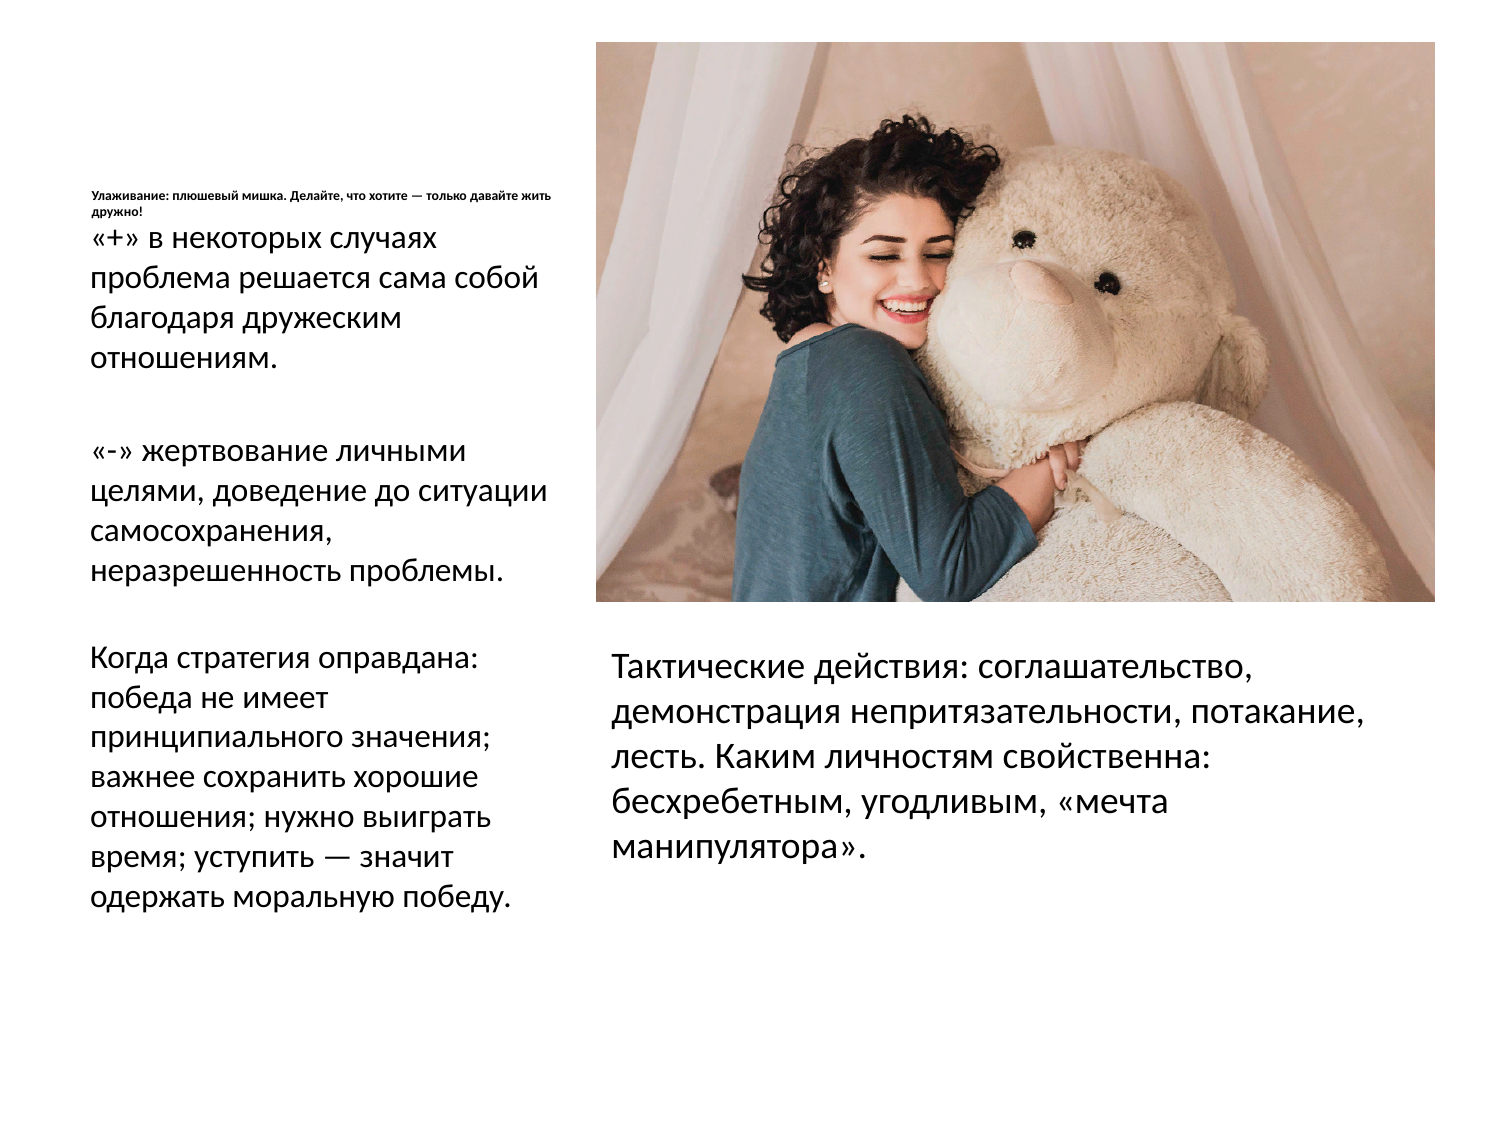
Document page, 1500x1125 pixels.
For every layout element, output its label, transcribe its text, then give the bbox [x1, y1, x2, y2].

title Улаживание: плюшевый мишка. Делайте, что хотите — только давайте жить дружно! [76, 90, 571, 244]
text_box Тактические действия: соглашательство, демонстрация непритязательности, потакание, лесть. Каким личностям свойственна: бесхребетным, угодливым, «мечта манипулятора». [596, 633, 1447, 964]
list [596, 42, 1436, 602]
list «+» в некоторых случаях проблема решается сама собой благодаря дружеским отношениям. «-» жертвование личными целями, доведение до ситуации самосохранения, неразрешенность проблемы. Когда стратегия оправдана: победа не имеет принципиального значения; важнее сохранить хорошие отношения; нужно выиграть время; уступить — значит одержать моральную победу. [75, 208, 569, 1005]
